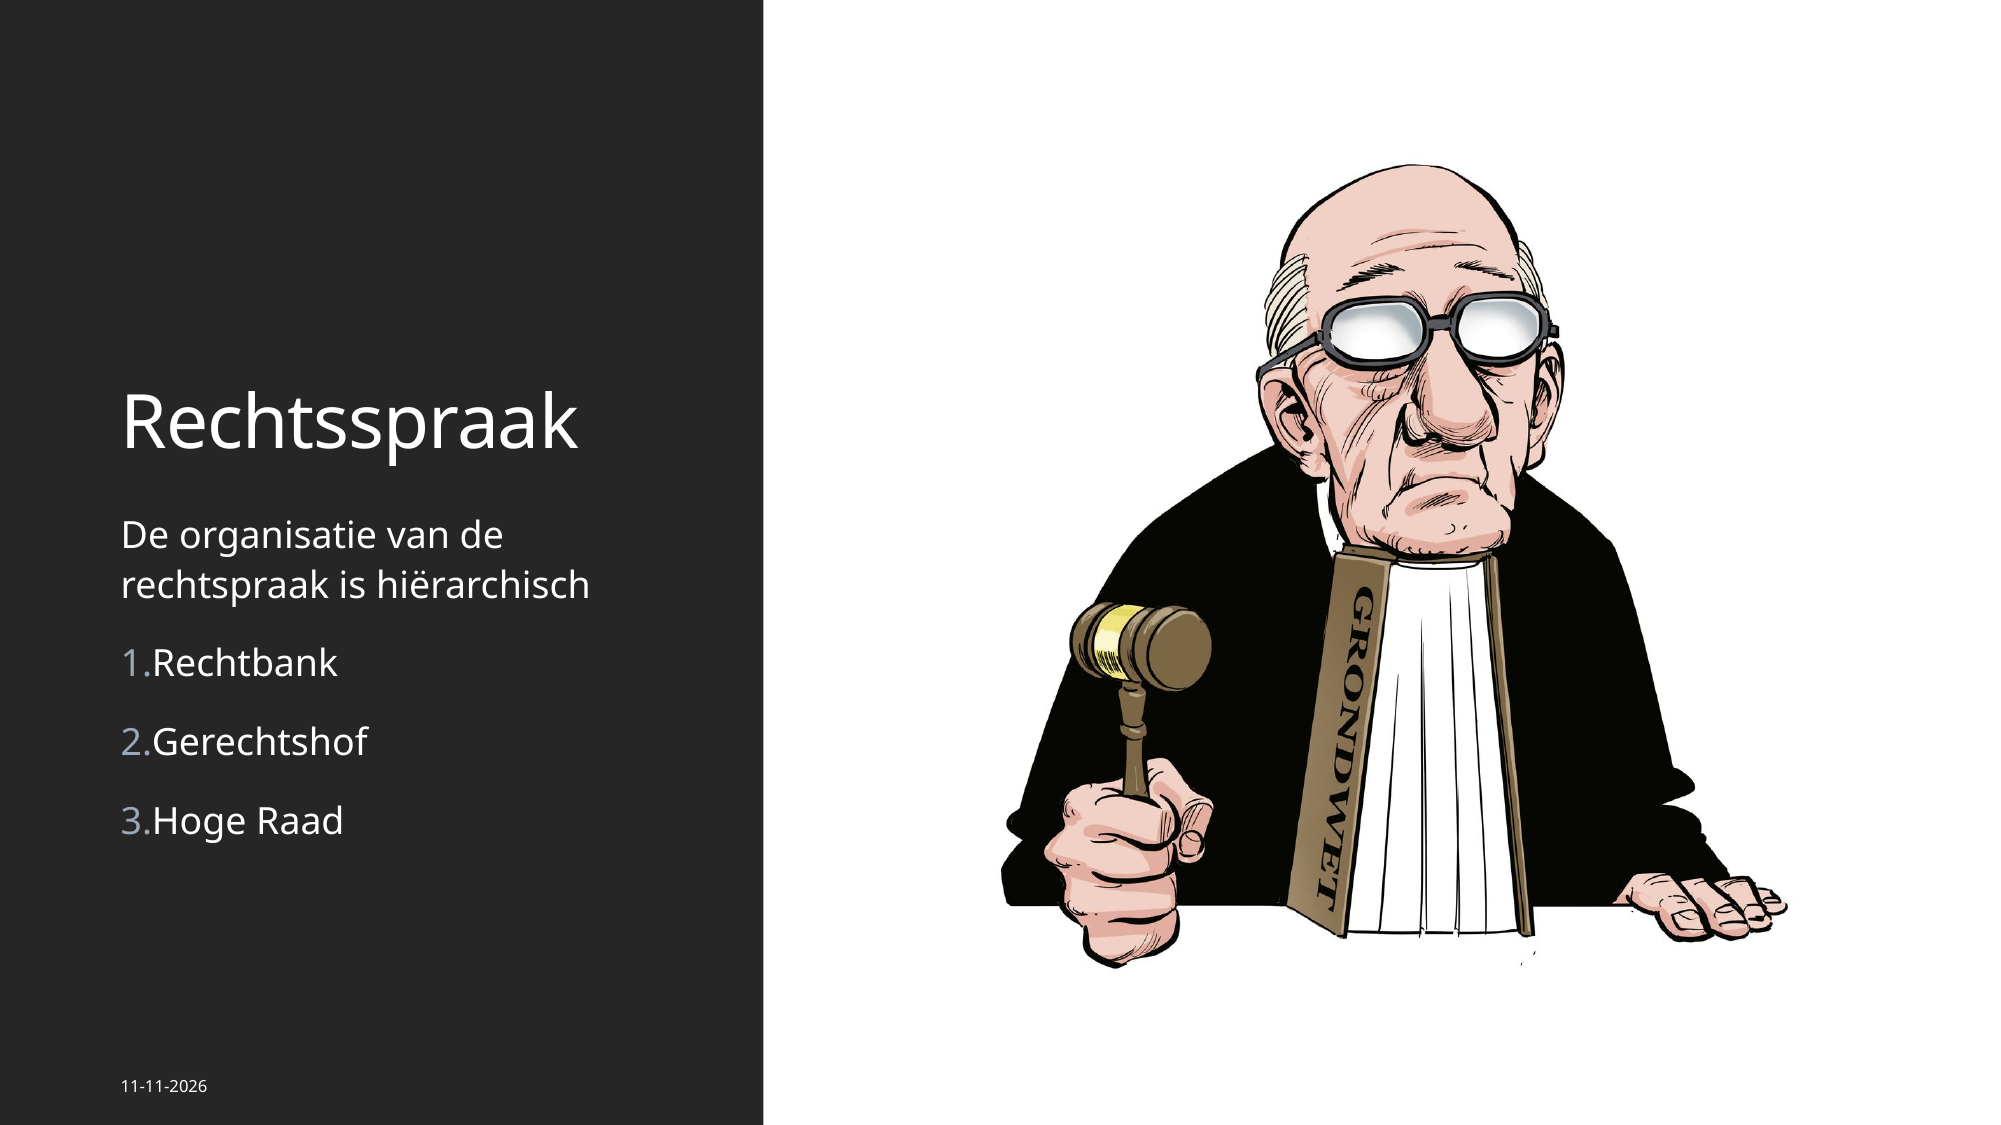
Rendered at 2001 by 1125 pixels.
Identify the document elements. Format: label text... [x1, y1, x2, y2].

title Rechtsspraak [105, 128, 683, 473]
picture [933, 132, 1830, 1003]
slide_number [105, 1057, 683, 1118]
list De organisatie van de rechtspraak is hiërarchisch Rechtbank Gerechtshof Hoge Raad [105, 499, 683, 1002]
